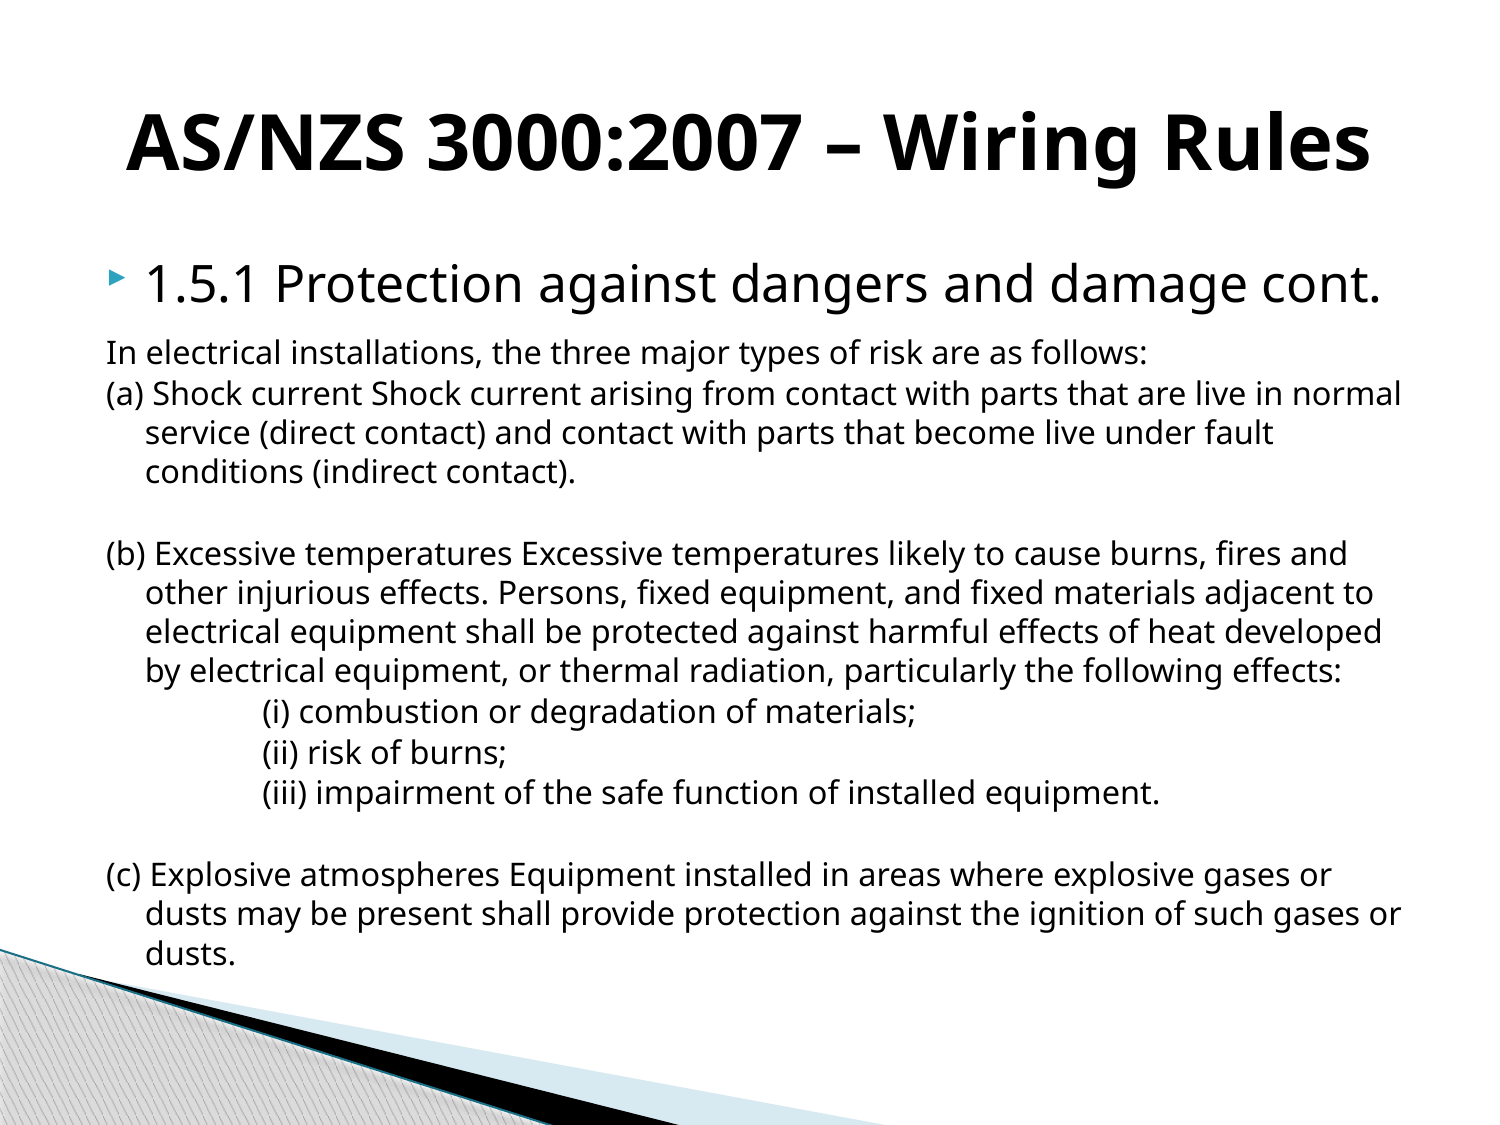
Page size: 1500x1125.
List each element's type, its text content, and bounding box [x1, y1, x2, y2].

list 1.5.1 Protection against dangers and damage cont. In electrical installations, the three major types of risk are as follows: (a) Shock current Shock current arising from contact with parts that are live in normal service (direct contact) and contact with parts that become live under fault conditions (indirect contact). (b) Excessive temperatures Excessive temperatures likely to cause burns, fires and other injurious effects. Persons, fixed equipment, and fixed materials adjacent to electrical equipment shall be protected against harmful effects of heat developed by electrical equipment, or thermal radiation, particularly the following effects: (i) combustion or degradation of materials; (ii) risk of burns; (iii) impairment of the safe function of installed equipment. (c) Explosive atmospheres Equipment installed in areas where explosive gases or dusts may be present shall provide protection against the ignition of such gases or dusts. [75, 243, 1425, 986]
title AS/NZS 3000:2007 – Wiring Rules [75, 45, 1425, 233]
